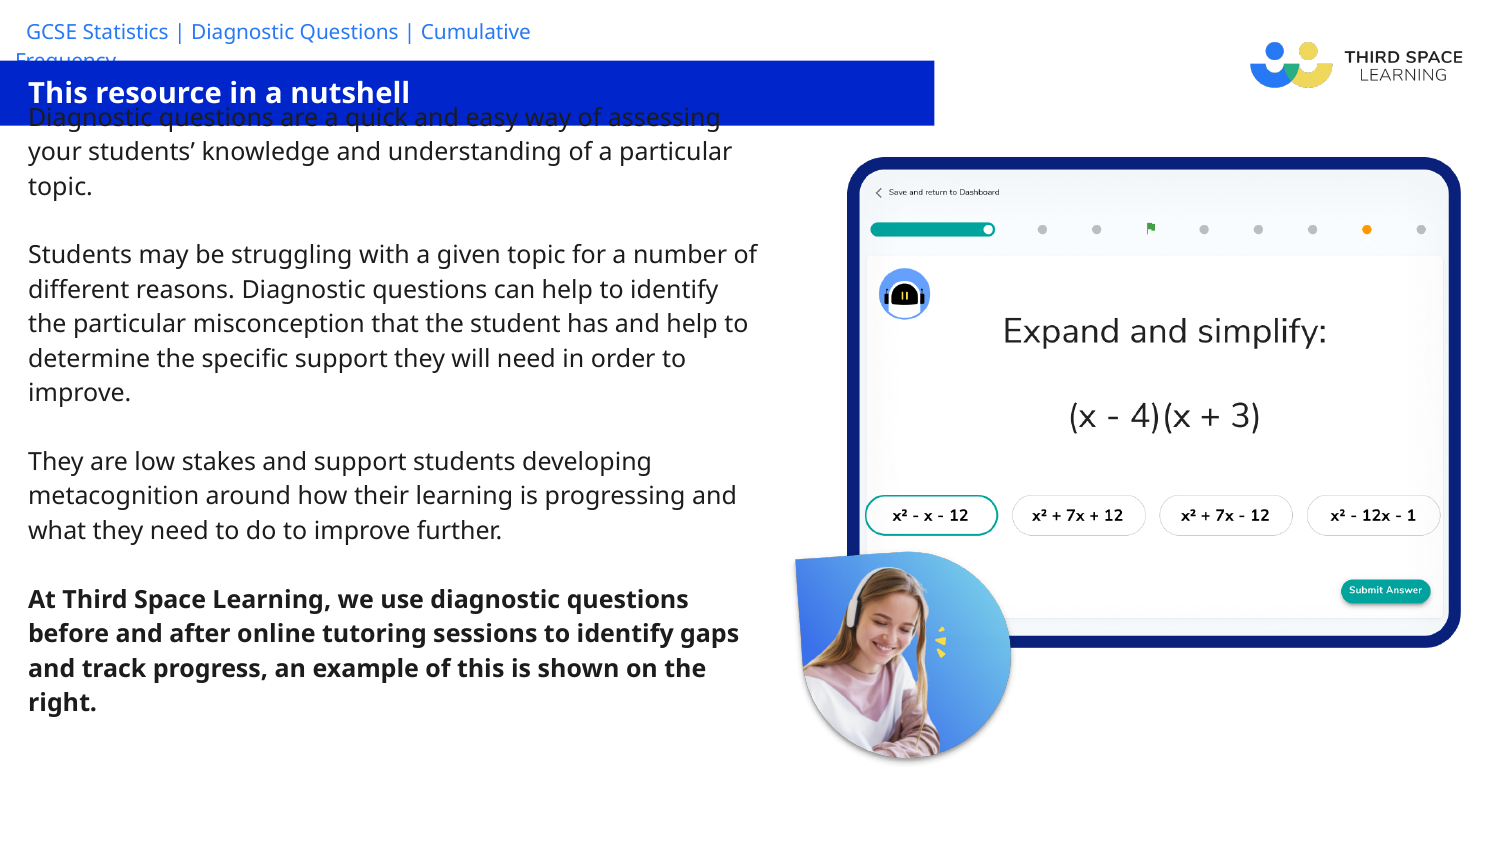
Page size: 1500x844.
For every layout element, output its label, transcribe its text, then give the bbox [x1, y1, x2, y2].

text_box Diagnostic questions are a quick and easy way of assessing your students’ knowledge and understanding of a particular topic. Students may be struggling with a given topic for a number of different reasons. Diagnostic questions can help to identify the particular misconception that the student has and help to determine the specific support they will need in order to improve. They are low stakes and support students developing metacognition around how their learning is progressing and what they need to do to improve further. At Third Space Learning, we use diagnostic questions before and after online tutoring sessions to identify gaps and track progress, an example of this is shown on the right. [13, 157, 780, 785]
text_box This resource in a nutshell [13, 59, 551, 125]
picture [777, 157, 1461, 787]
picture [1250, 33, 1465, 99]
